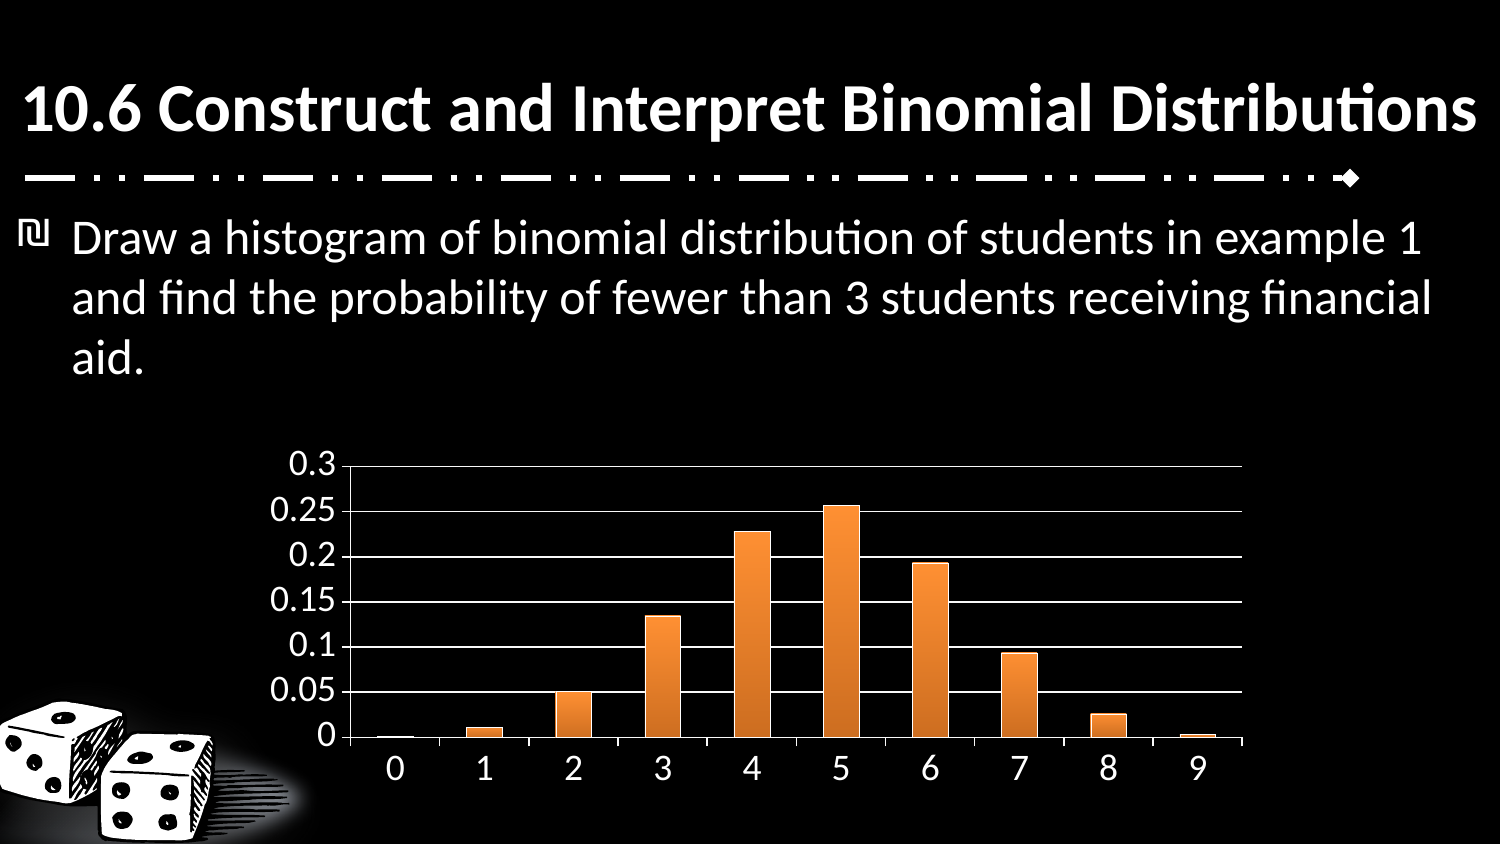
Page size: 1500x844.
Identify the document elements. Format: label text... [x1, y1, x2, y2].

title 10.6 Construct and Interpret Binomial Distributions [0, 33, 1500, 175]
chart [249, 440, 1263, 798]
list Draw a histogram of binomial distribution of students in example 1 and find the probability of fewer than 3 students receiving financial aid. [0, 196, 1500, 754]
